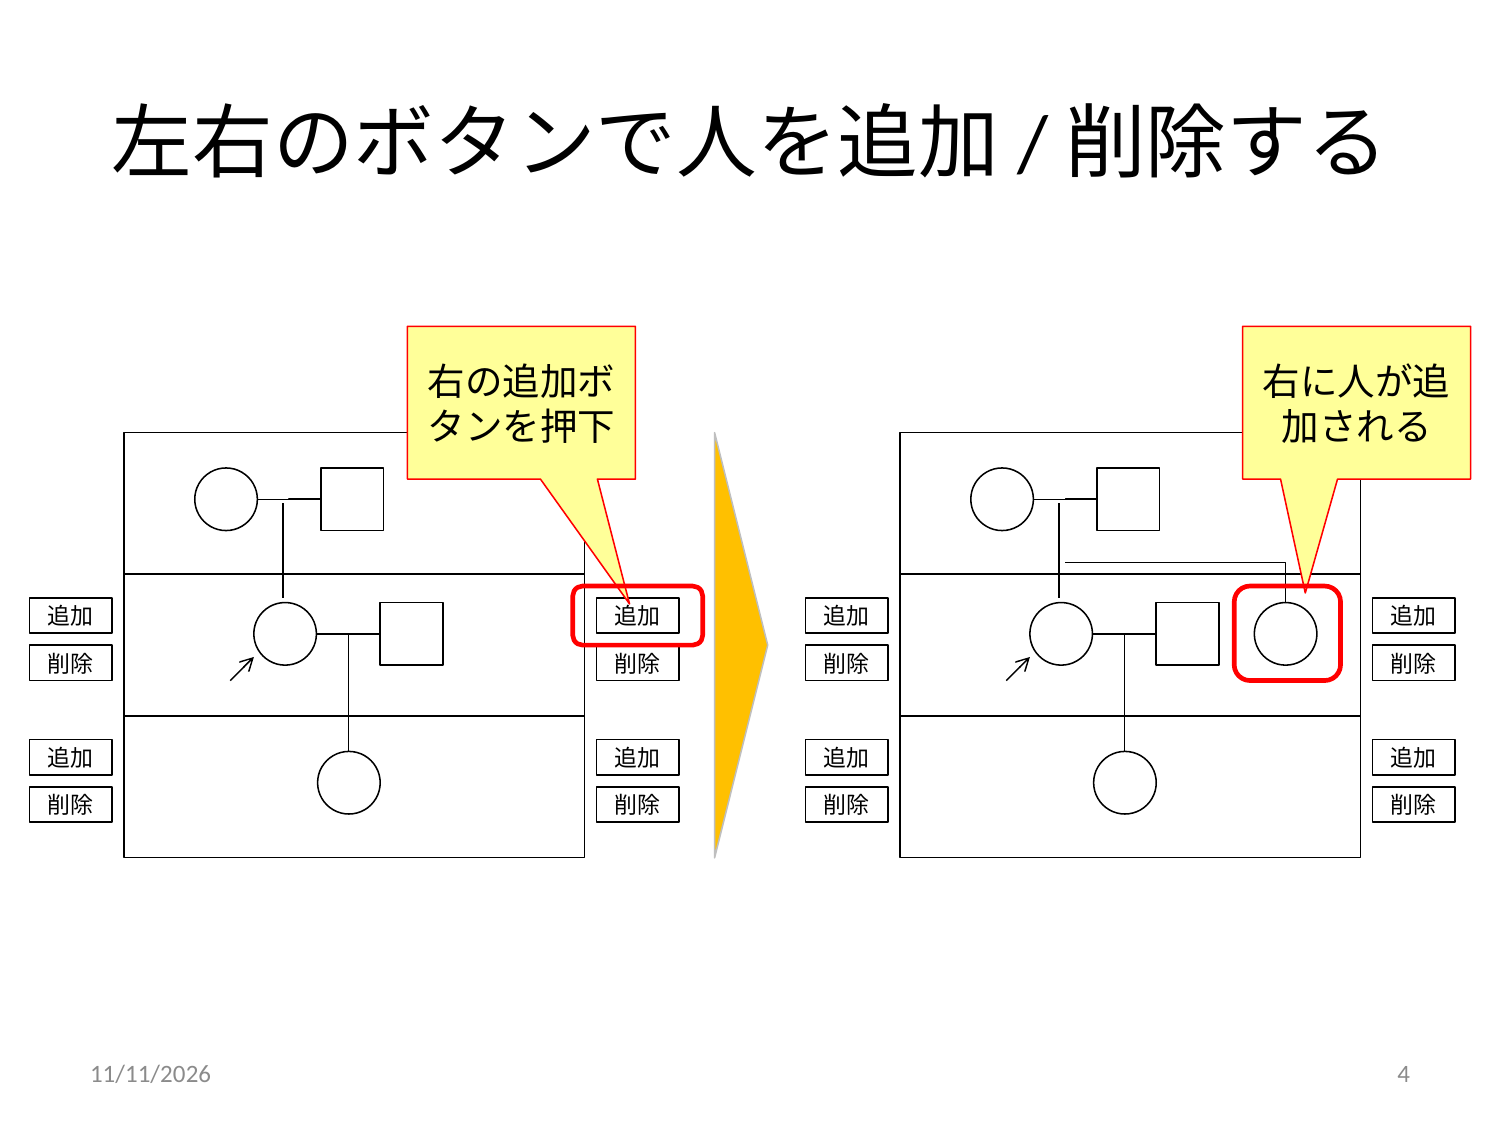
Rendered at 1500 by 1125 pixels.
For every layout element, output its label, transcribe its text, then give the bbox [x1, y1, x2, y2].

text_box 追加 [1370, 738, 1457, 777]
text_box 追加 [27, 596, 114, 635]
slide_number 4 [1074, 1042, 1425, 1103]
text_box 削除 [594, 785, 681, 824]
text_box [123, 432, 585, 859]
text_box 削除 [27, 785, 114, 824]
text_box 追加 [27, 738, 114, 777]
text_box 削除 [1370, 785, 1457, 824]
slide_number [75, 1042, 425, 1103]
text_box [712, 430, 770, 860]
text_box 削除 [594, 648, 681, 683]
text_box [1005, 656, 1031, 681]
text_box 削除 [803, 785, 890, 824]
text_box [229, 656, 255, 681]
text_box 削除 [803, 643, 890, 683]
title 左右のボタンで人を追加/削除する [75, 45, 1425, 233]
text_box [1065, 562, 1286, 603]
text_box 削除 [27, 643, 114, 683]
text_box 右の追加ボタンを押下 [405, 324, 638, 583]
text_box 右に人が追加される [1240, 324, 1473, 482]
text_box [589, 583, 705, 648]
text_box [899, 432, 1361, 859]
text_box 削除 [1370, 643, 1457, 683]
text_box 追加 [803, 596, 890, 635]
text_box 追加 [594, 738, 681, 777]
text_box 追加 [803, 738, 890, 777]
text_box 追加 [1370, 596, 1457, 635]
